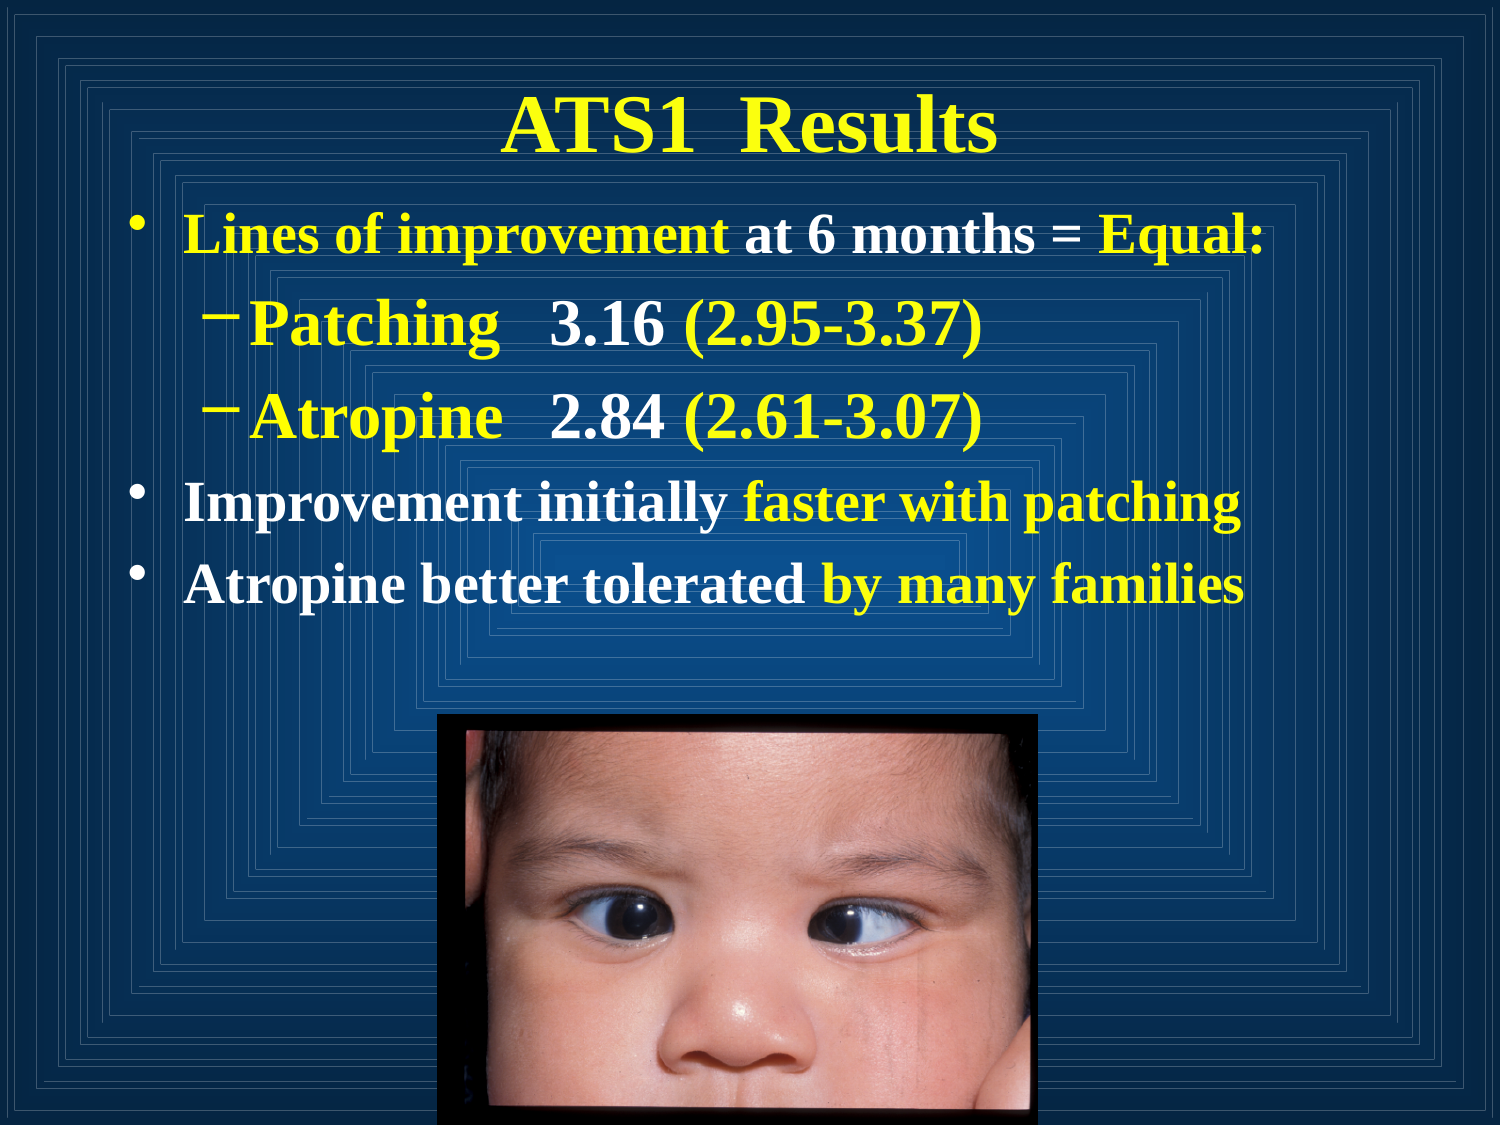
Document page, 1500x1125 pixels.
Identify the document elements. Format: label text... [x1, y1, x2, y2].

title ATS1 Results [75, 24, 1425, 213]
picture [437, 714, 1038, 1125]
list Lines of improvement at 6 months = Equal: Patching 3.16 (2.95-3.37) Atropine 2.84 (2.61-3.07) Improvement initially faster with patching Atropine better tolerated by many families [112, 187, 1500, 713]
